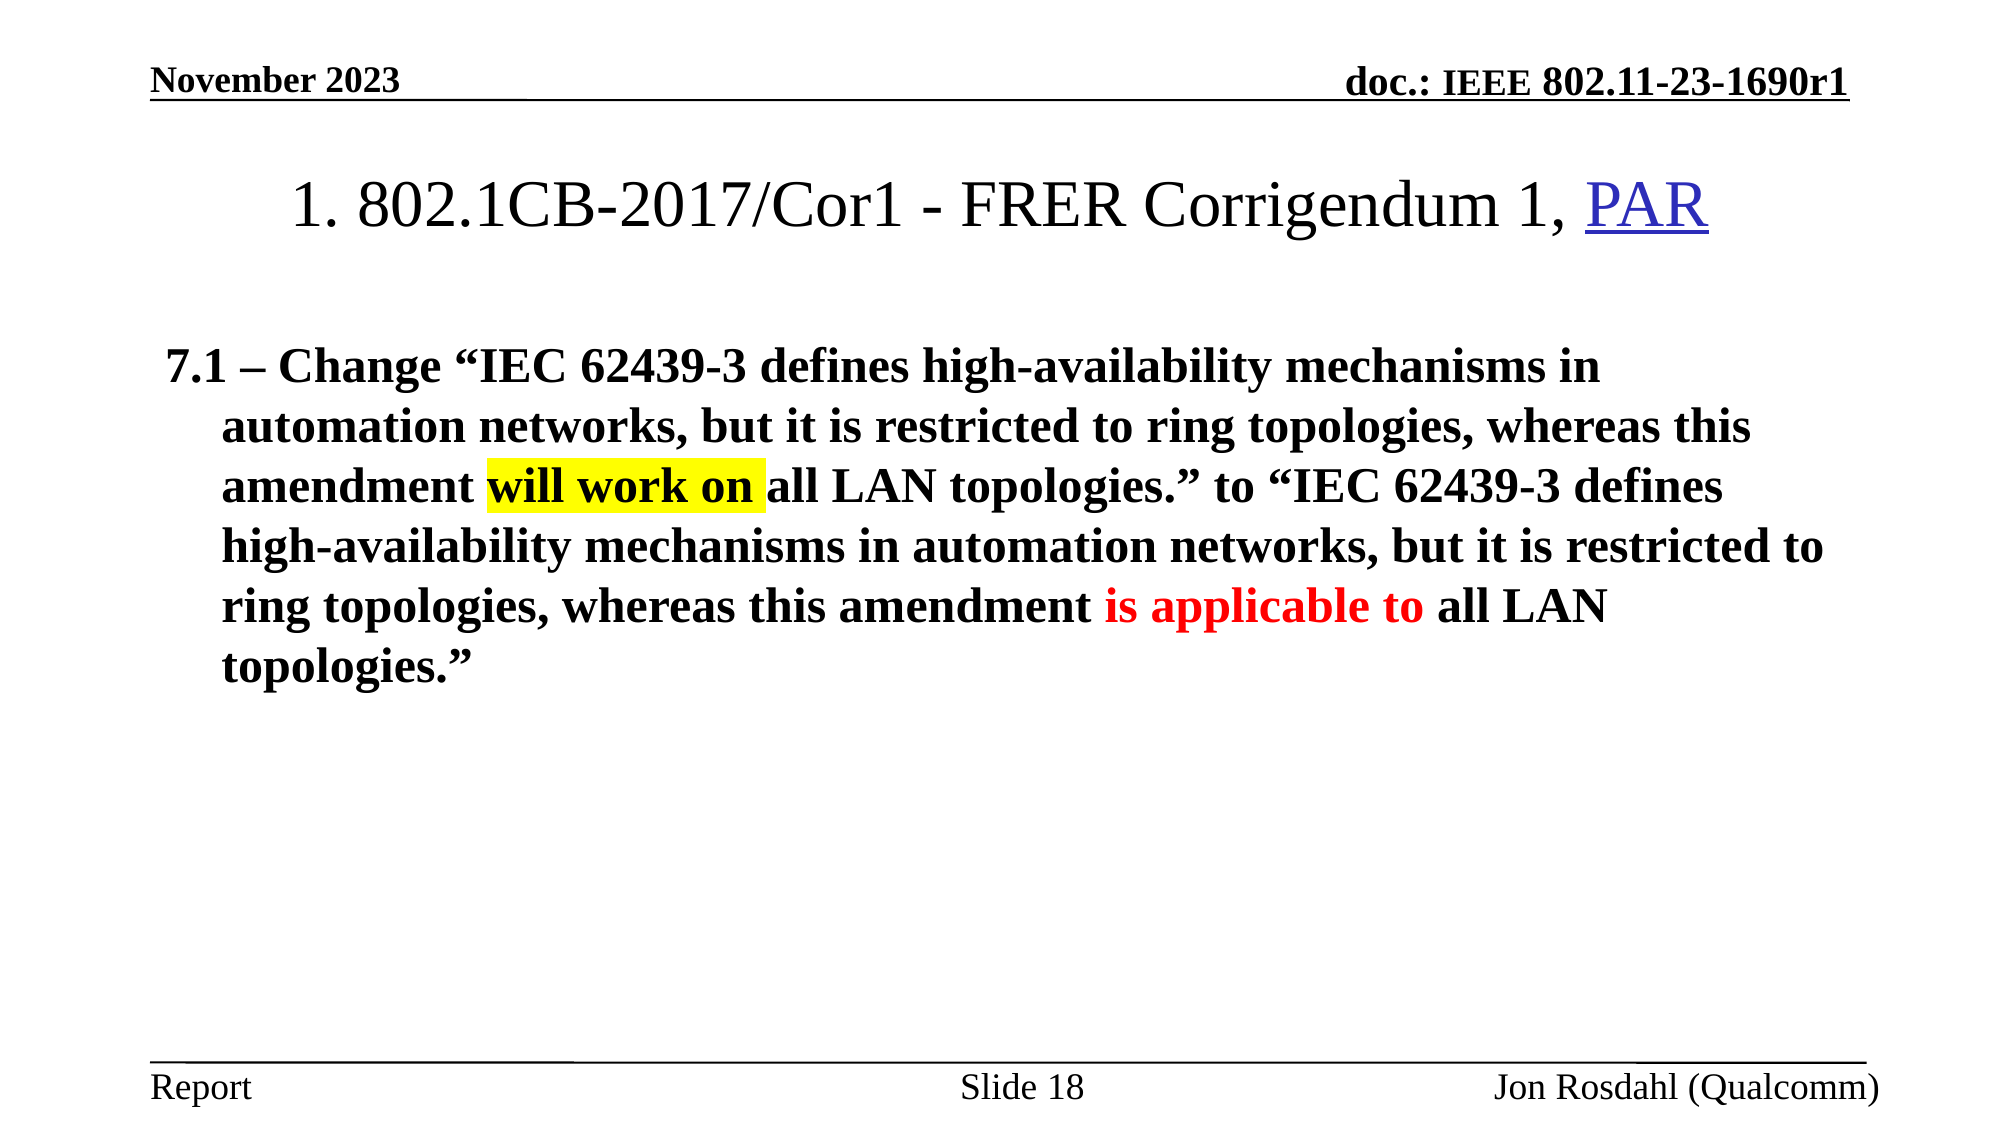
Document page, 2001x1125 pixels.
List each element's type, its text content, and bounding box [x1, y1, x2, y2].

title 1. 802.1CB-2017/Cor1 - FRER Corrigendum 1, PAR [149, 112, 1850, 288]
list 7.1 – Change “IEC 62439-3 defines high-availability mechanisms in automation networks, but it is restricted to ring topologies, whereas this amendment will work on all LAN topologies.” to “IEC 62439-3 defines high-availability mechanisms in automation networks, but it is restricted to ring topologies, whereas this amendment is applicable to all LAN topologies.” [149, 324, 1850, 1000]
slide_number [149, 49, 431, 100]
footer Jon Rosdahl (Qualcomm) [1436, 1061, 1881, 1108]
slide_number Slide 18 [950, 1061, 1095, 1125]
